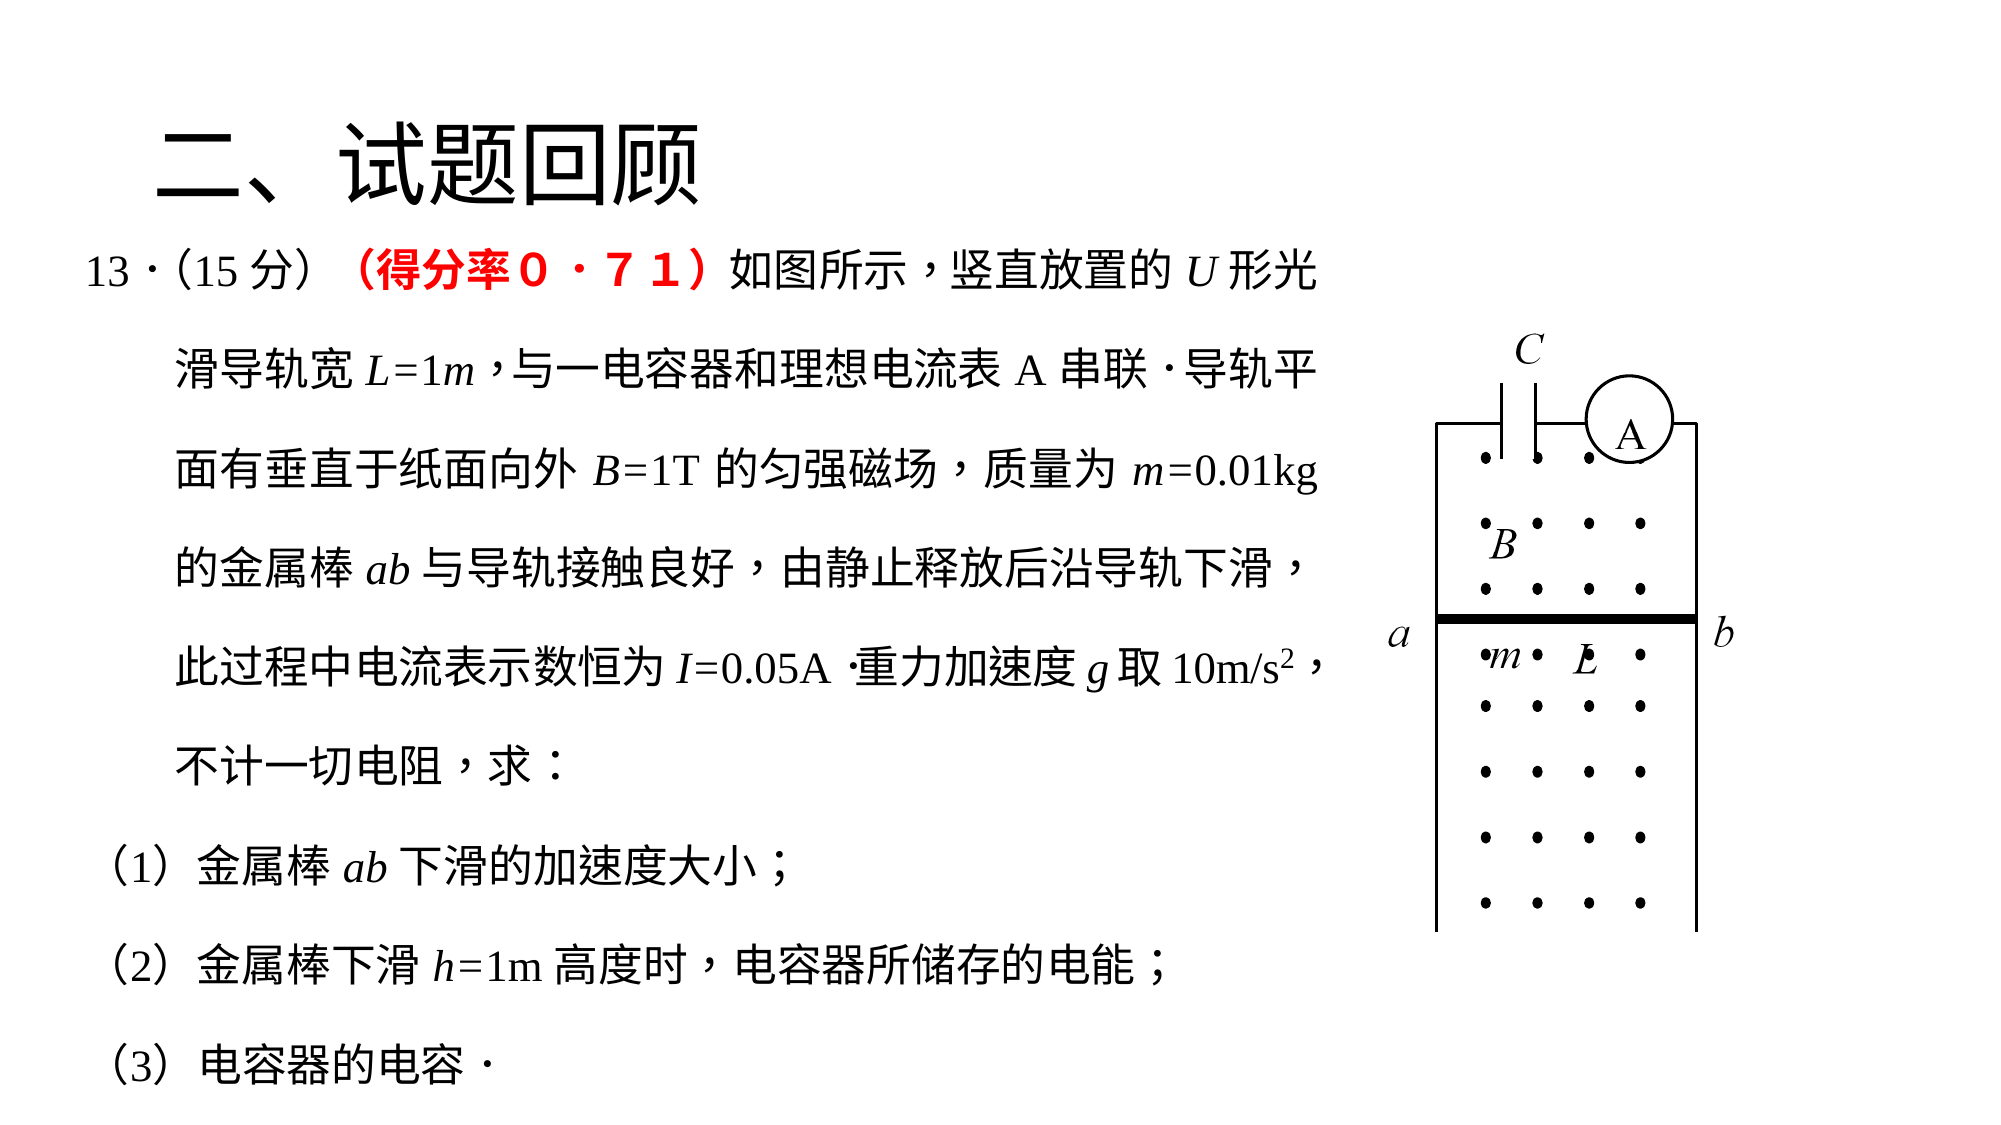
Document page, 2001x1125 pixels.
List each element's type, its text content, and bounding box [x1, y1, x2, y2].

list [84, 220, 1823, 1117]
title 二、试题回顾 [137, 59, 1863, 278]
